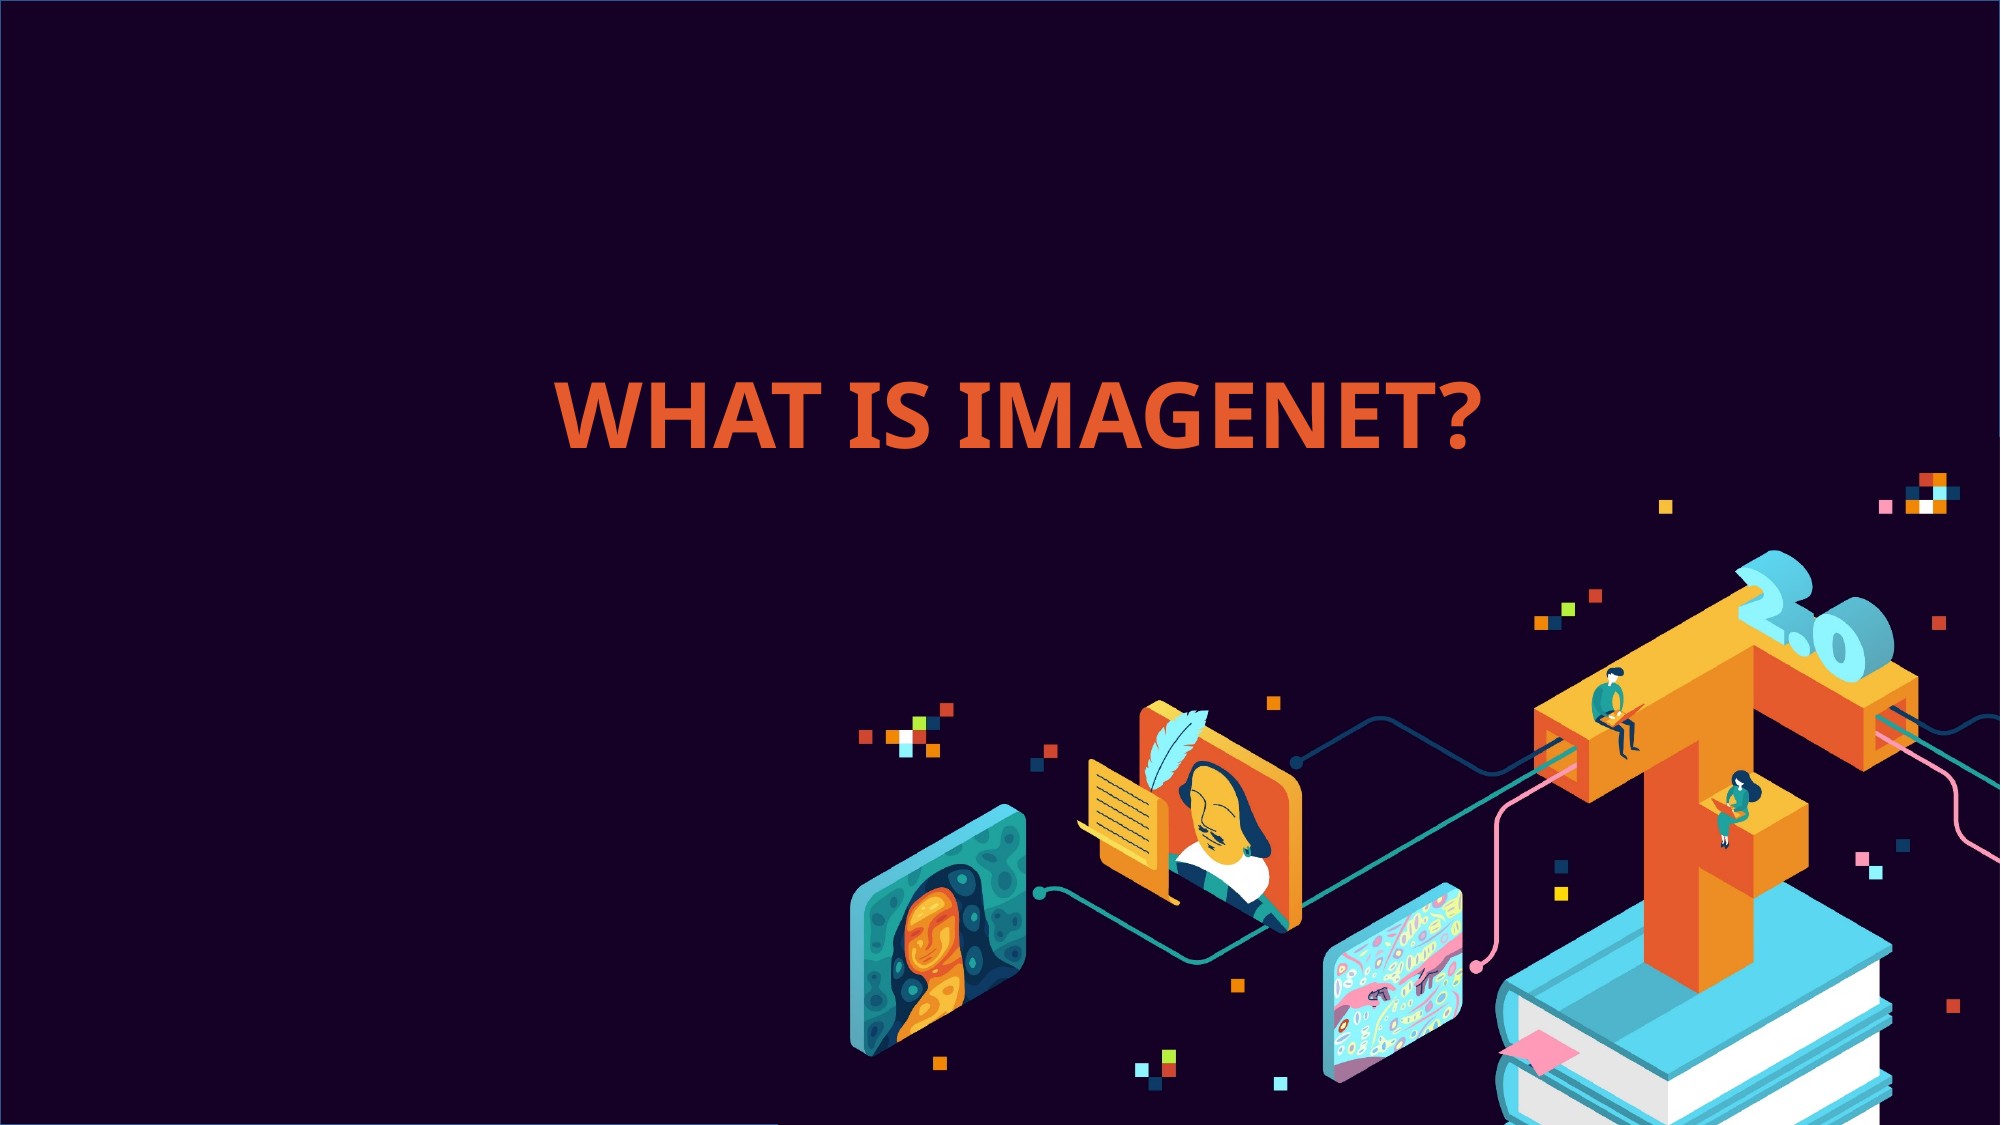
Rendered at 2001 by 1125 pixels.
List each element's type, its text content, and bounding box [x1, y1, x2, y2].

text_box [0, 0, 2000, 1125]
picture [777, 437, 2000, 1125]
text_box WHAT IS IMAGENET? [213, 349, 1826, 475]
